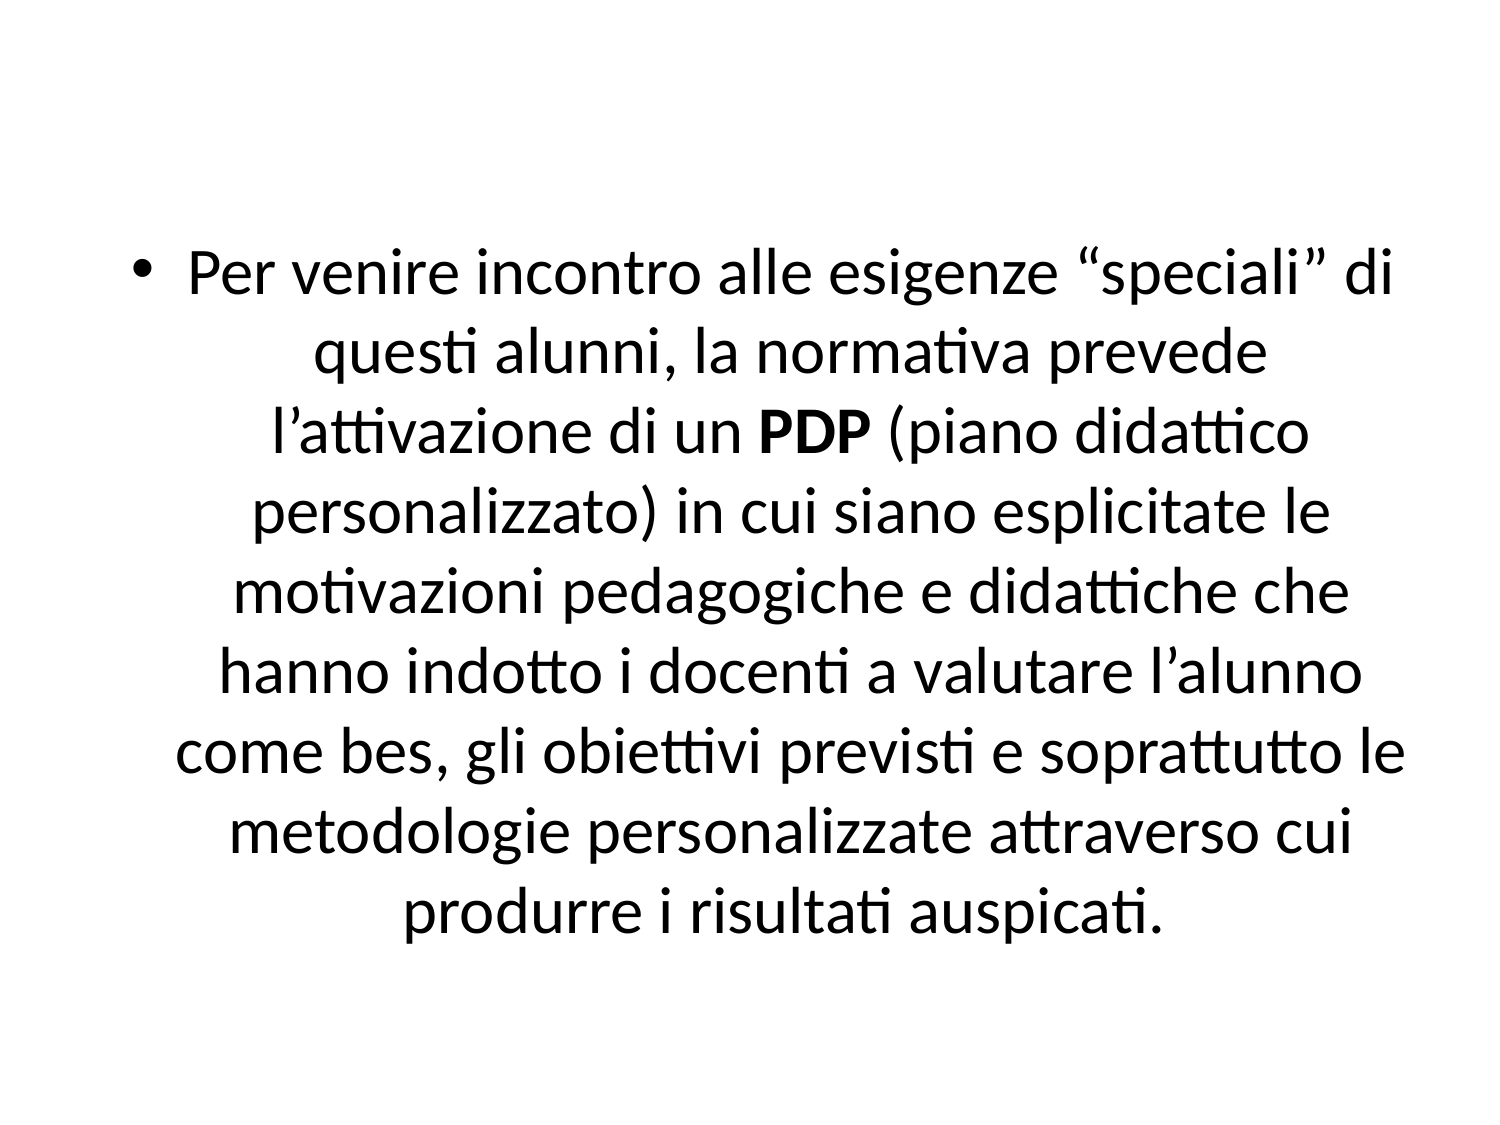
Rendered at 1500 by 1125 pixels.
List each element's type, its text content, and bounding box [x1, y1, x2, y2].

list Per venire incontro alle esigenze “speciali” di questi alunni, la normativa prevede l’attivazione di un PDP (piano didattico personalizzato) in cui siano esplicitate le motivazioni pedagogiche e didattiche che hanno indotto i docenti a valutare l’alunno come bes, gli obiettivi previsti e soprattutto le metodologie personalizzate attraverso cui produrre i risultati auspicati. [88, 219, 1439, 1125]
